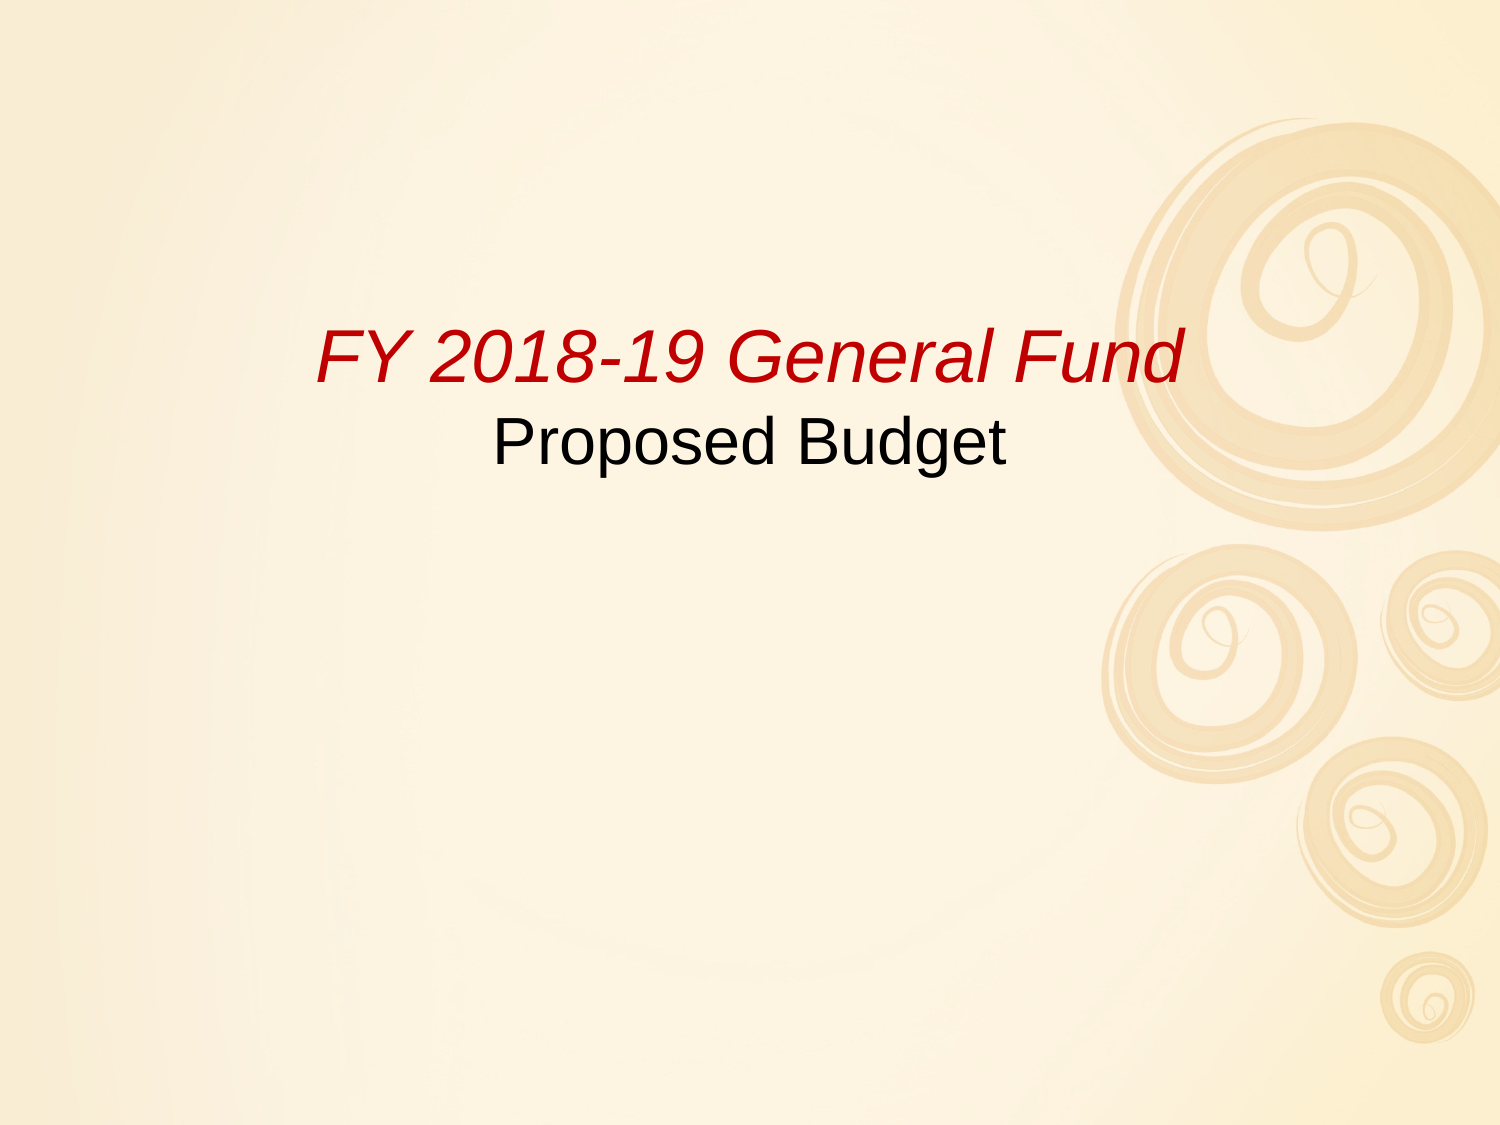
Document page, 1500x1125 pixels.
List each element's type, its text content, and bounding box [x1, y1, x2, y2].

picture [0, 0, 1500, 1125]
text_box FY 2018-19 General Fund Proposed Budget [125, 299, 1375, 485]
